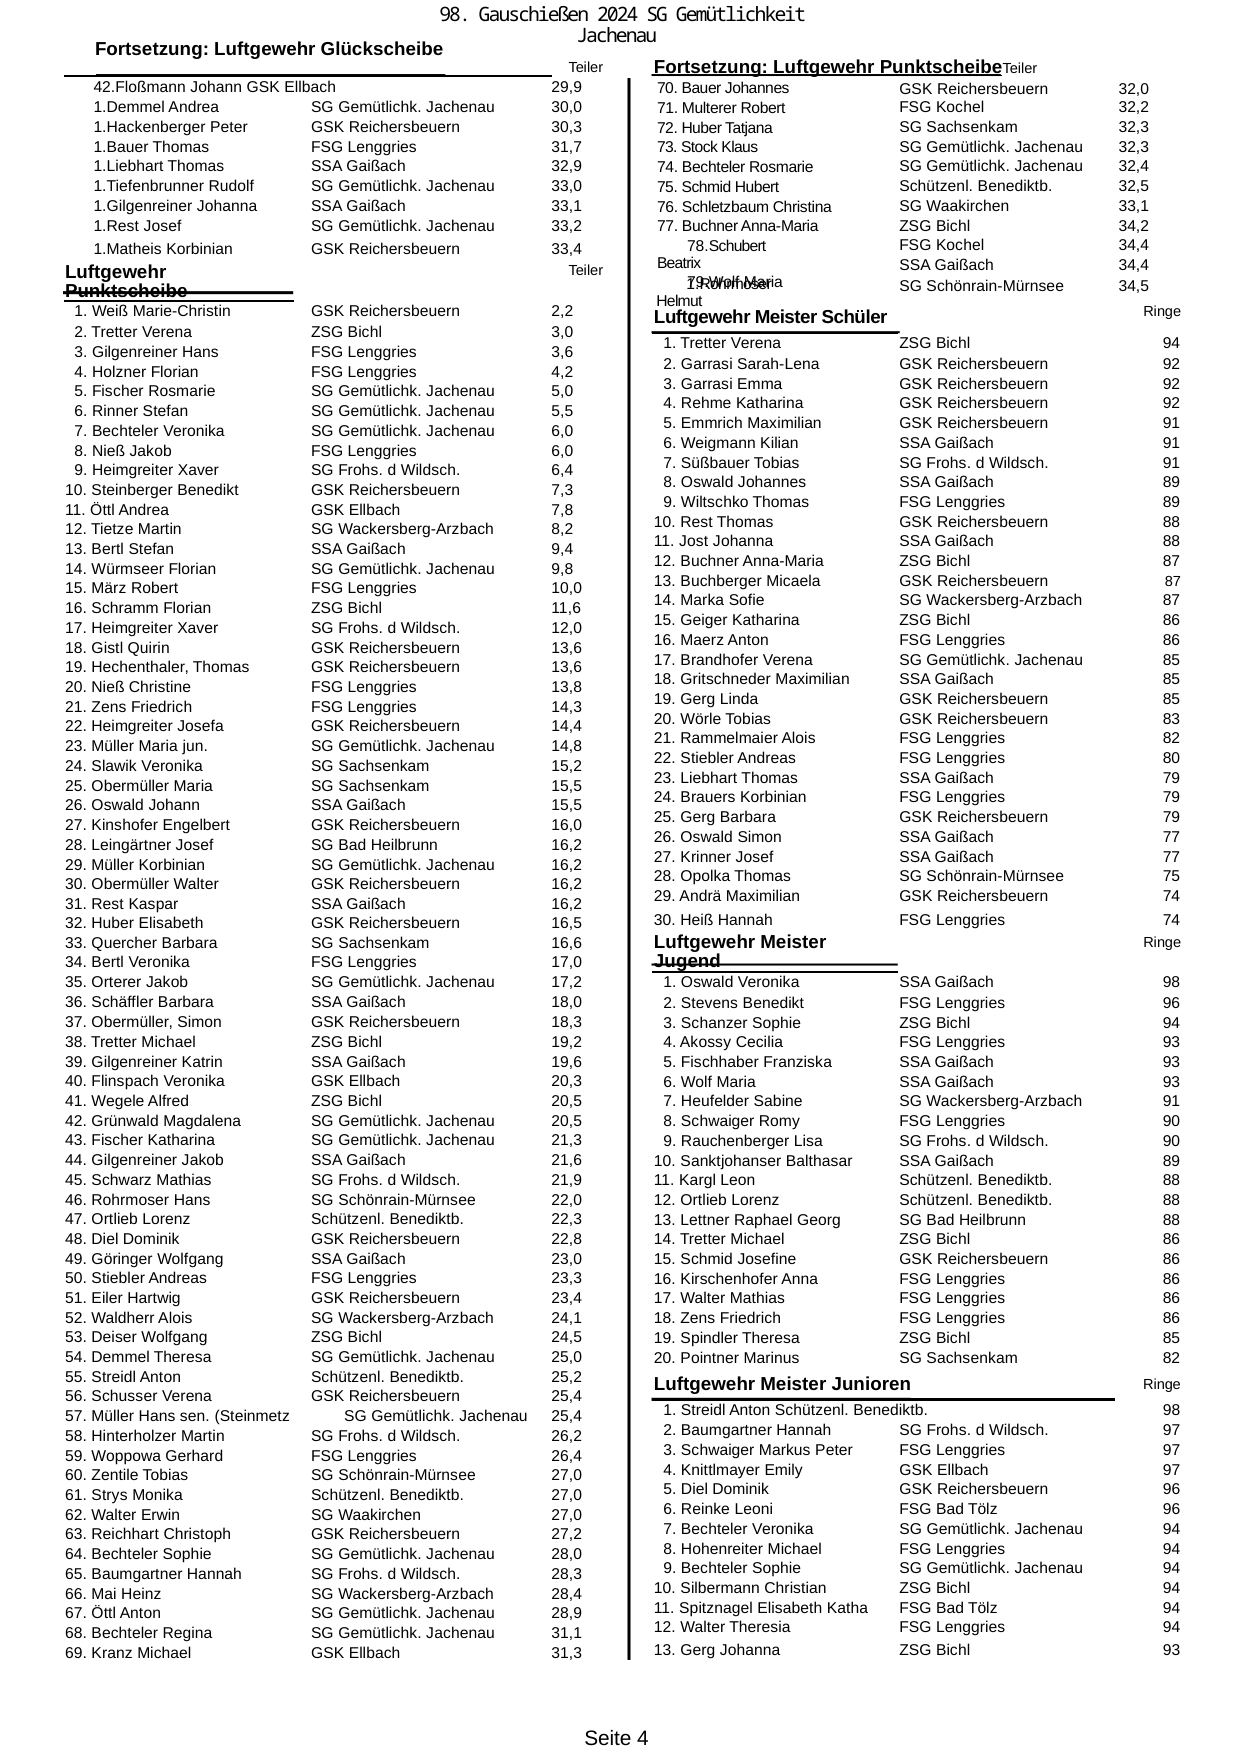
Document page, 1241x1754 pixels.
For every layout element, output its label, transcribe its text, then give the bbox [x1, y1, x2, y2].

picture [63, 6, 1186, 1746]
list Seite 4 [577, 1746, 661, 1751]
